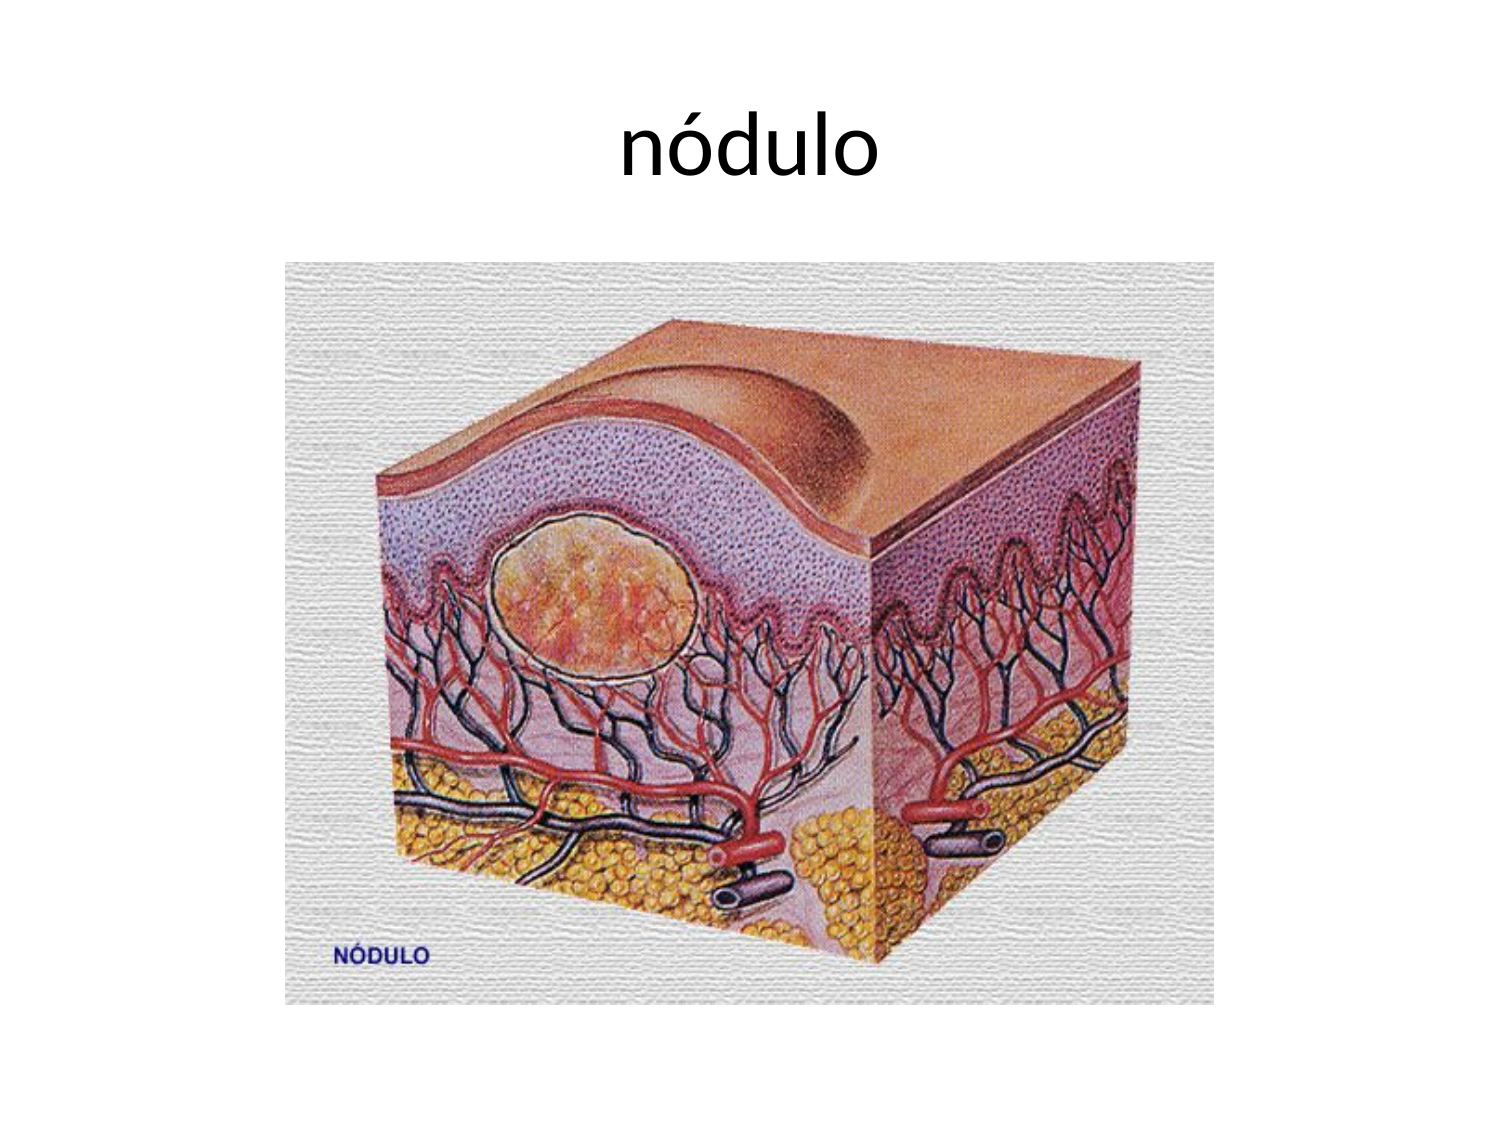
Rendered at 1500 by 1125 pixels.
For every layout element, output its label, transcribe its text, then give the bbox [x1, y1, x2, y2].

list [285, 262, 1215, 1006]
title nódulo [75, 45, 1425, 233]
